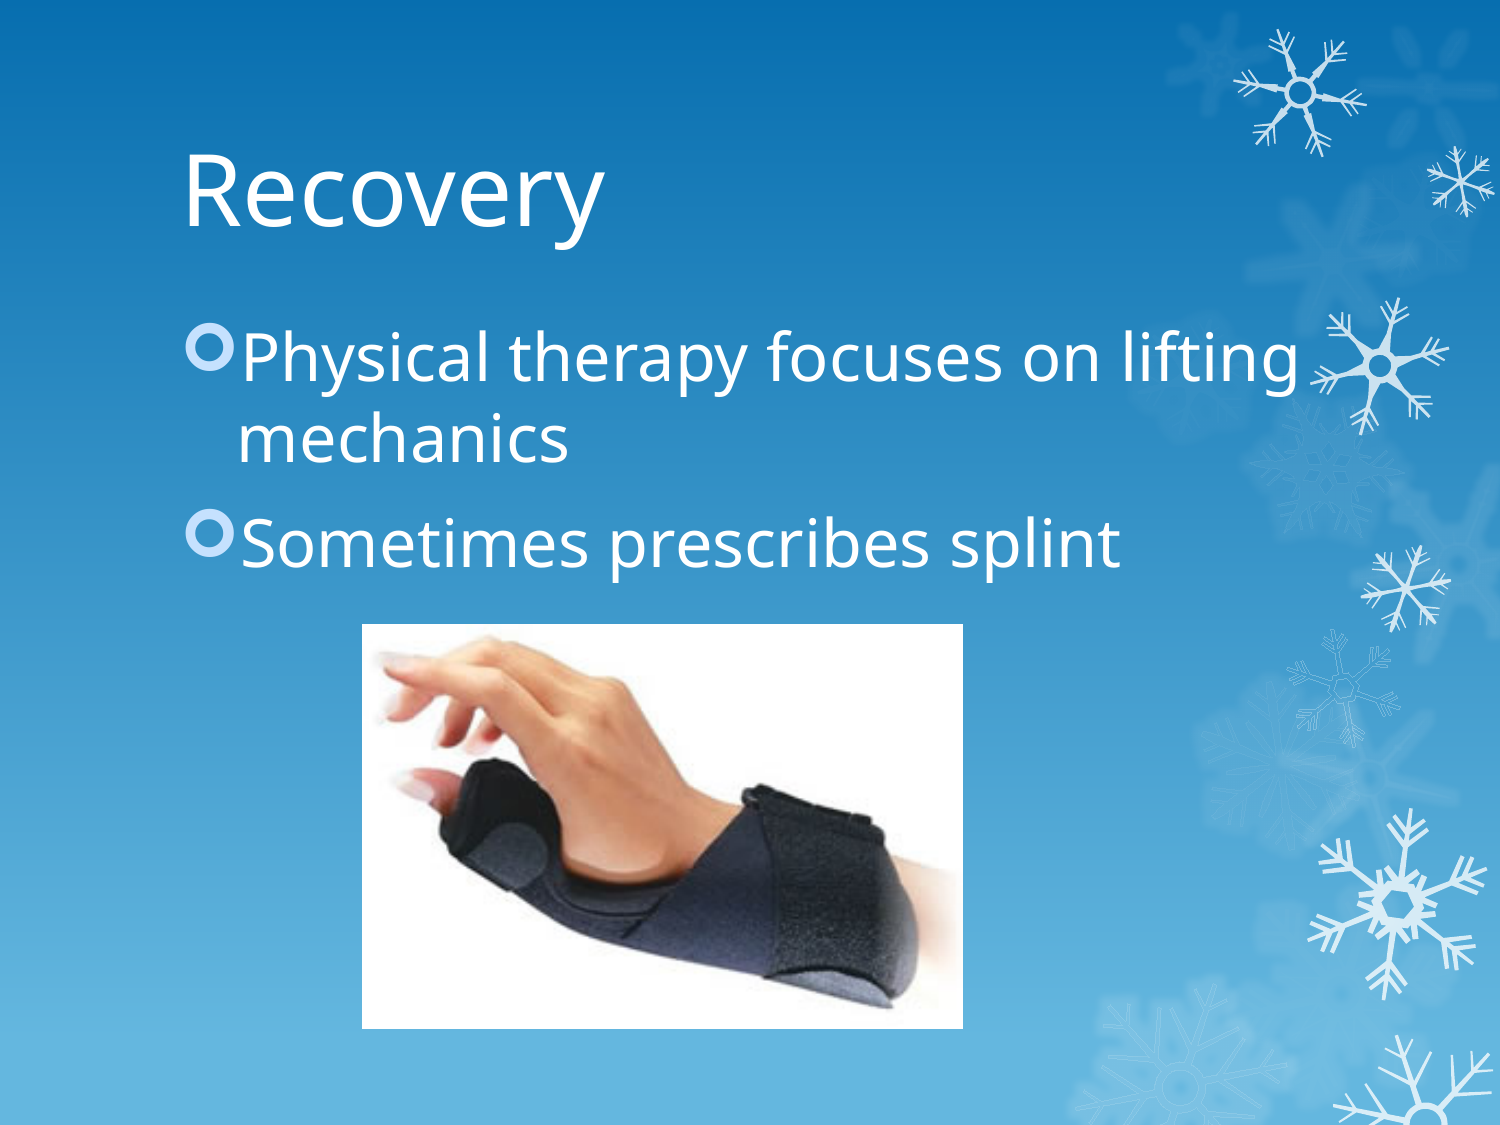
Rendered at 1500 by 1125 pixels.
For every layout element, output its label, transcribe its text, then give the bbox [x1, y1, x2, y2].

title Recovery [165, 110, 1335, 263]
picture [361, 624, 963, 1030]
list Physical therapy focuses on lifting mechanics Sometimes prescribes splint [165, 296, 1335, 600]
